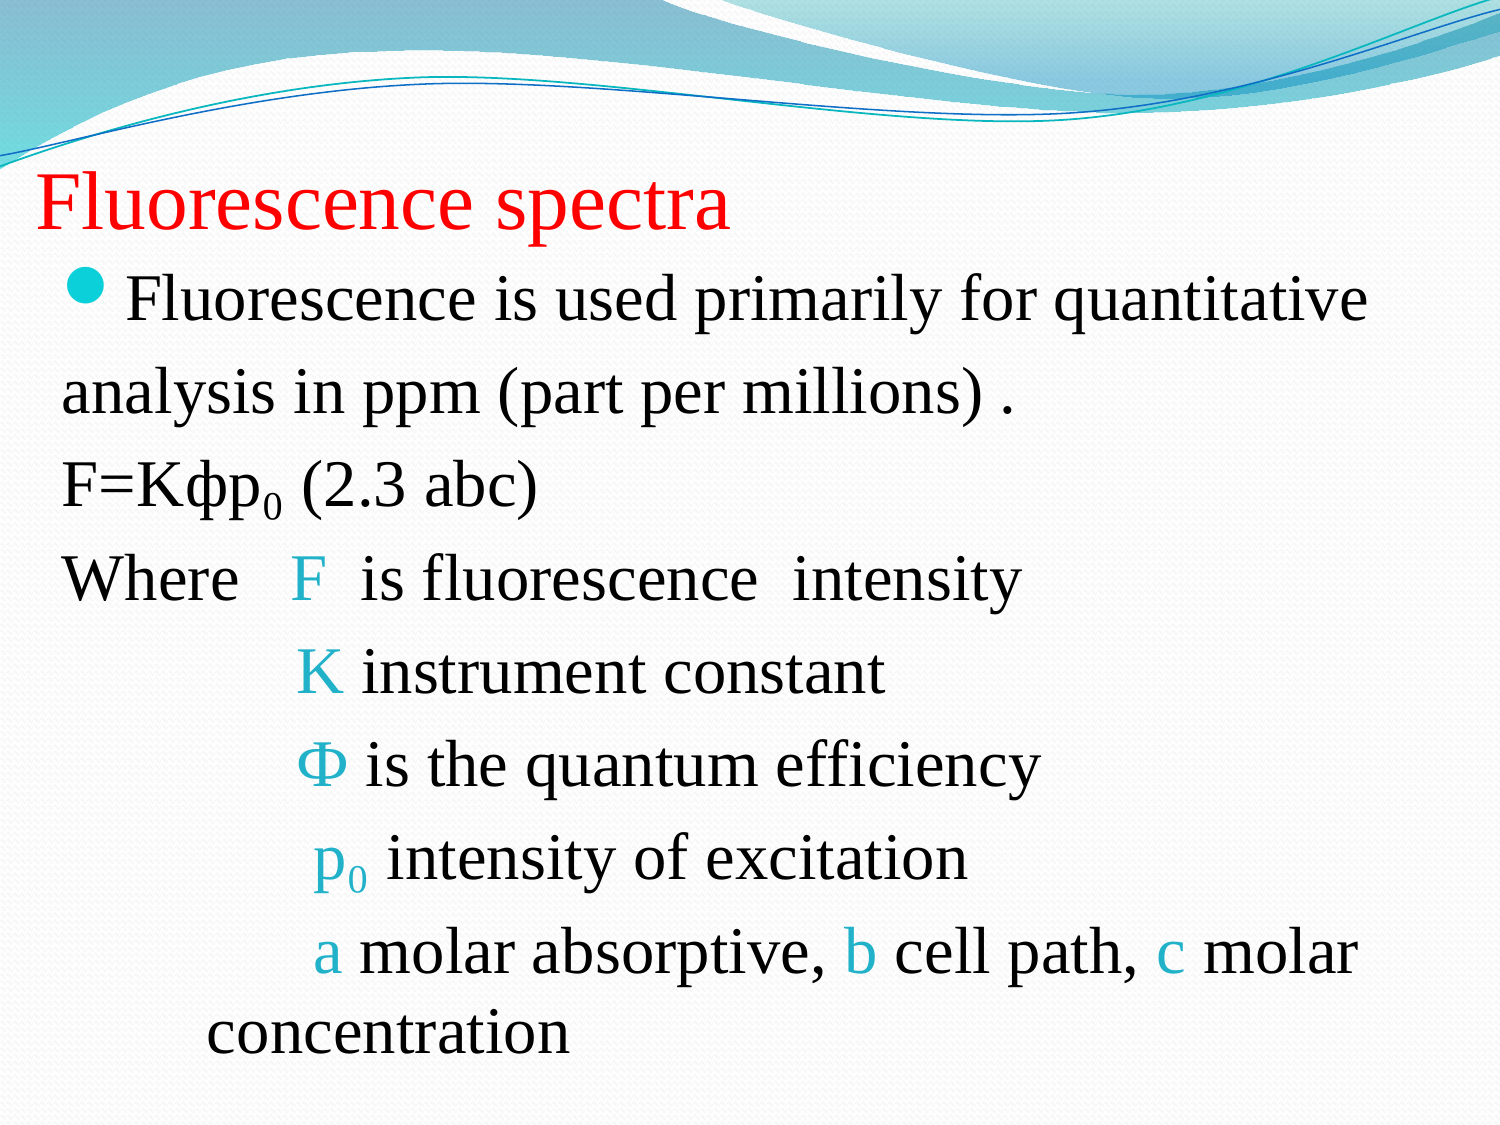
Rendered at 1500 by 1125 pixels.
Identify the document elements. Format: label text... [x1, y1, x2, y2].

list Fluorescence is used primarily for quantitative analysis in ppm (part per millions) . F=Kфp₀ (2.3 abc) Where F is fluorescence intensity K instrument constant Ф is the quantum efficiency p₀ intensity of excitation a molar absorptive, b cell path, c molar concentration [46, 245, 1398, 967]
title Fluorescence spectra [34, 58, 1386, 247]
